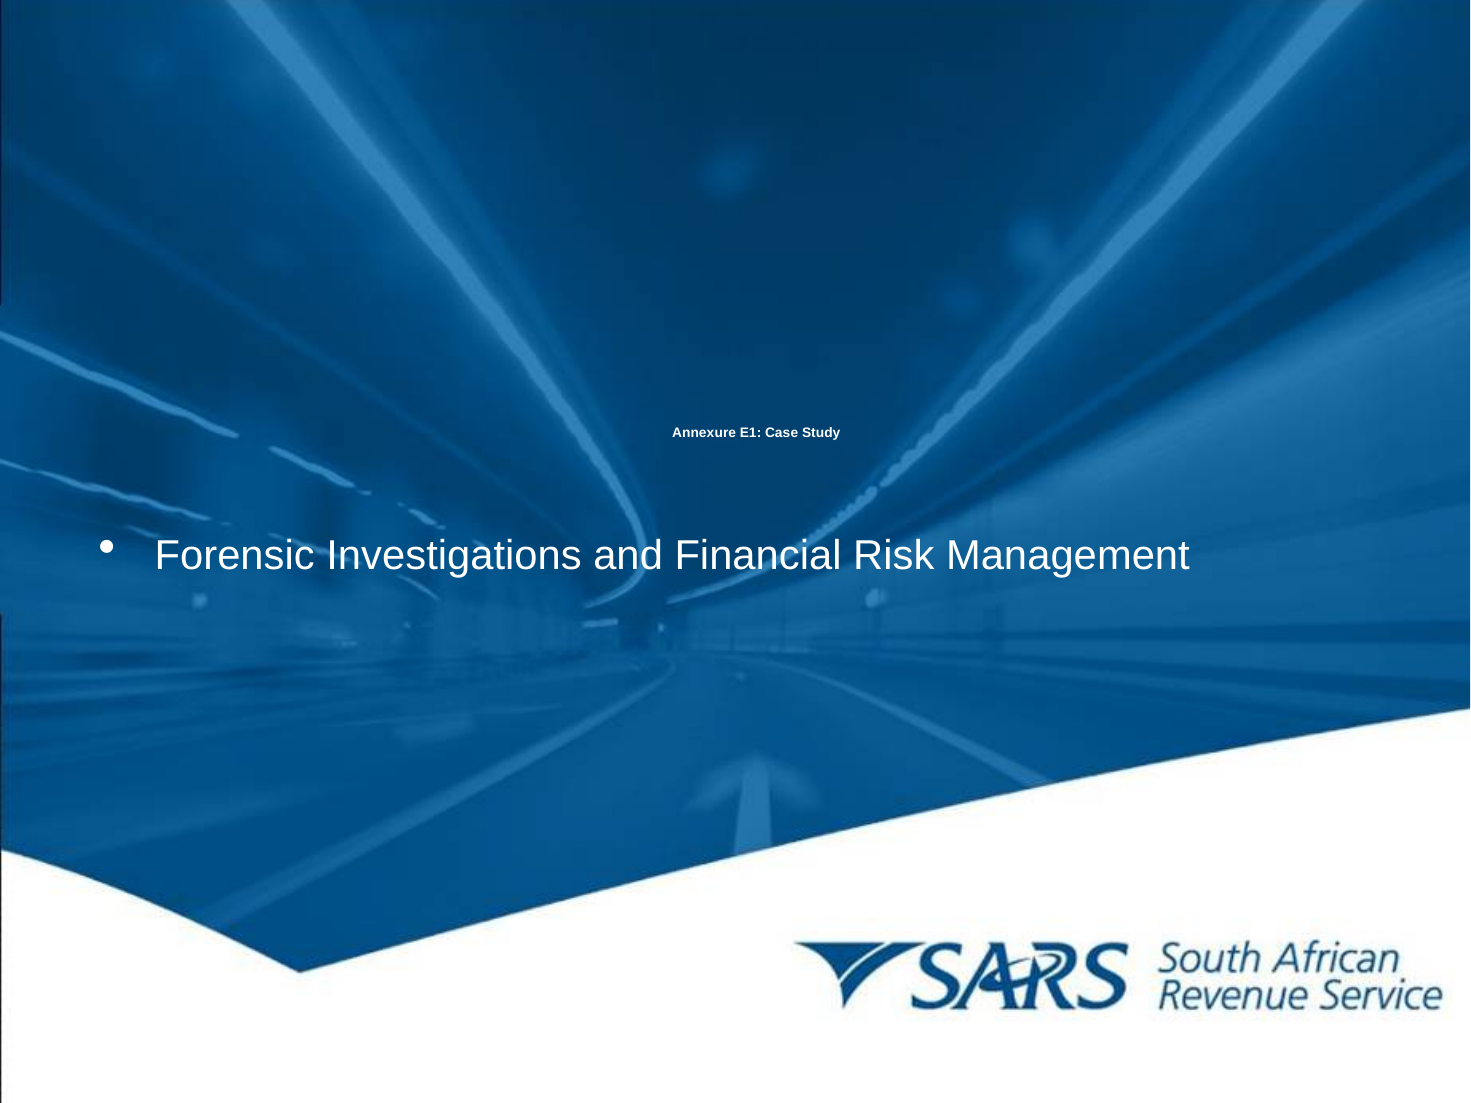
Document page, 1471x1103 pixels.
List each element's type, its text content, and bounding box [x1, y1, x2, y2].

subtitle Forensic Investigations and Financial Risk Management [98, 527, 1276, 579]
title Annexure E1: Case Study [98, 423, 1419, 529]
picture [0, 0, 1471, 1103]
